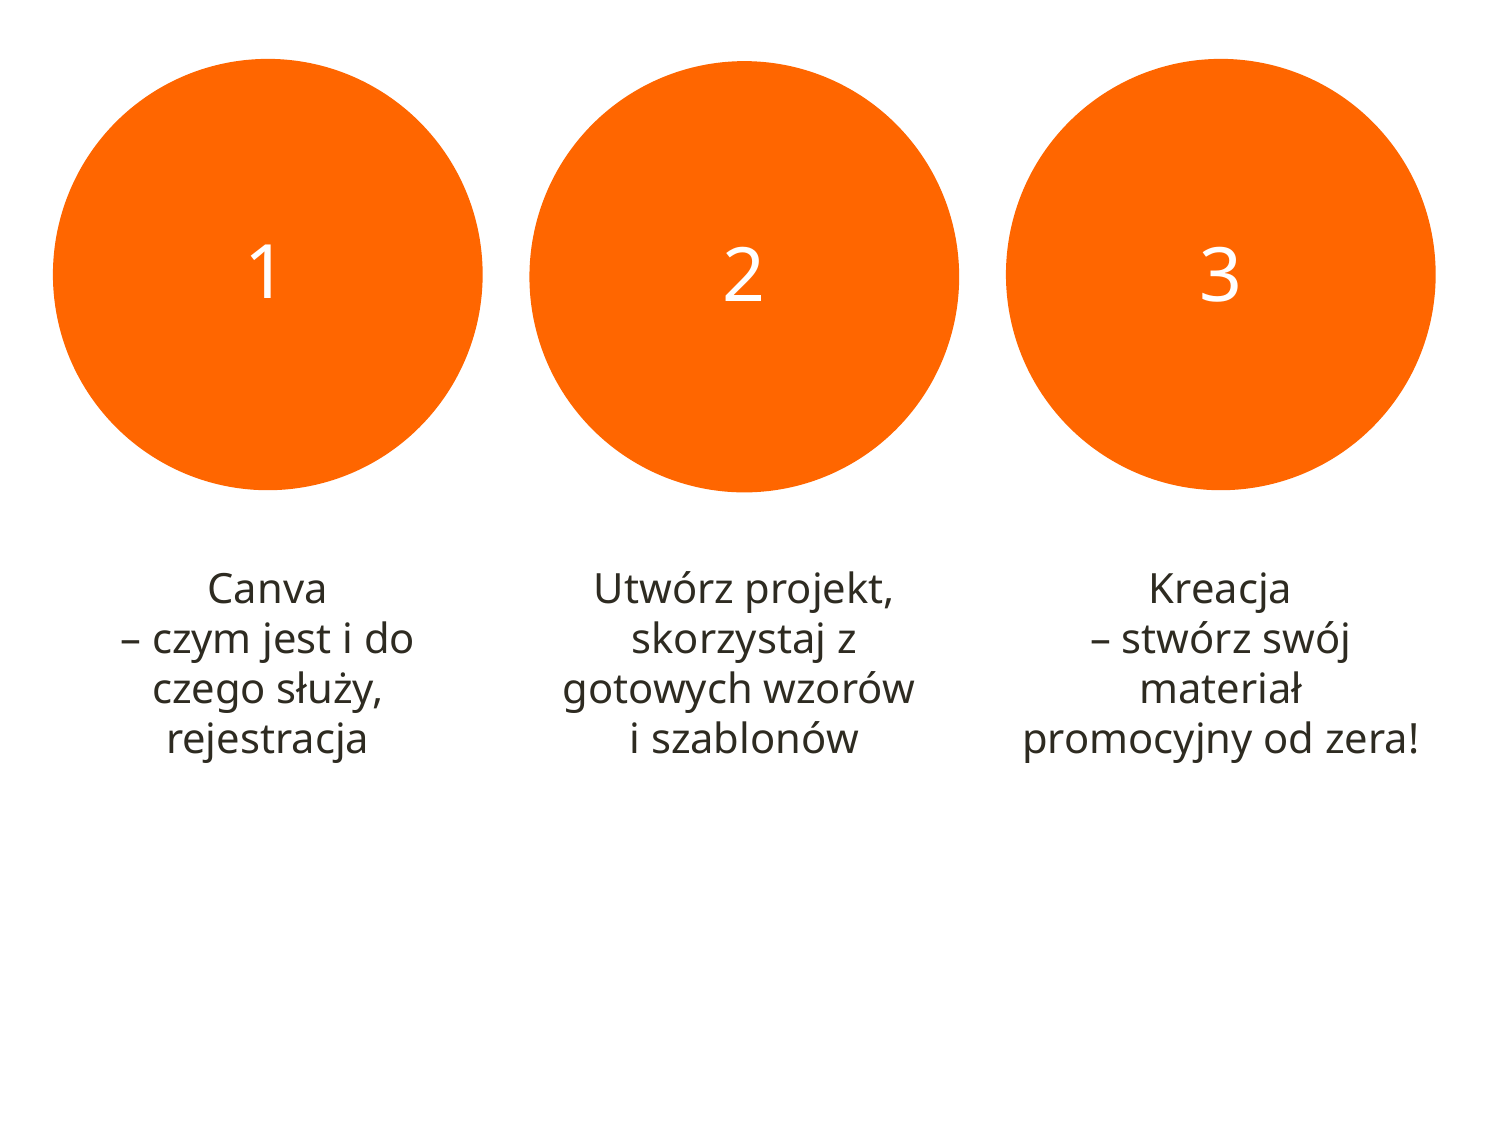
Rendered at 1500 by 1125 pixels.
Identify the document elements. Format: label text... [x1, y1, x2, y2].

list 2 [585, 122, 902, 431]
list Kreacja – stwórz swój materiał promocyjny od zera! [1005, 553, 1436, 1051]
list Canva – czym jest i do czego służy, rejestracja [52, 553, 483, 1051]
list Utwórz projekt, skorzystaj z gotowych wzorów i szablonów [529, 553, 960, 1051]
list 3 [1062, 122, 1379, 431]
title 1 [115, 122, 418, 431]
